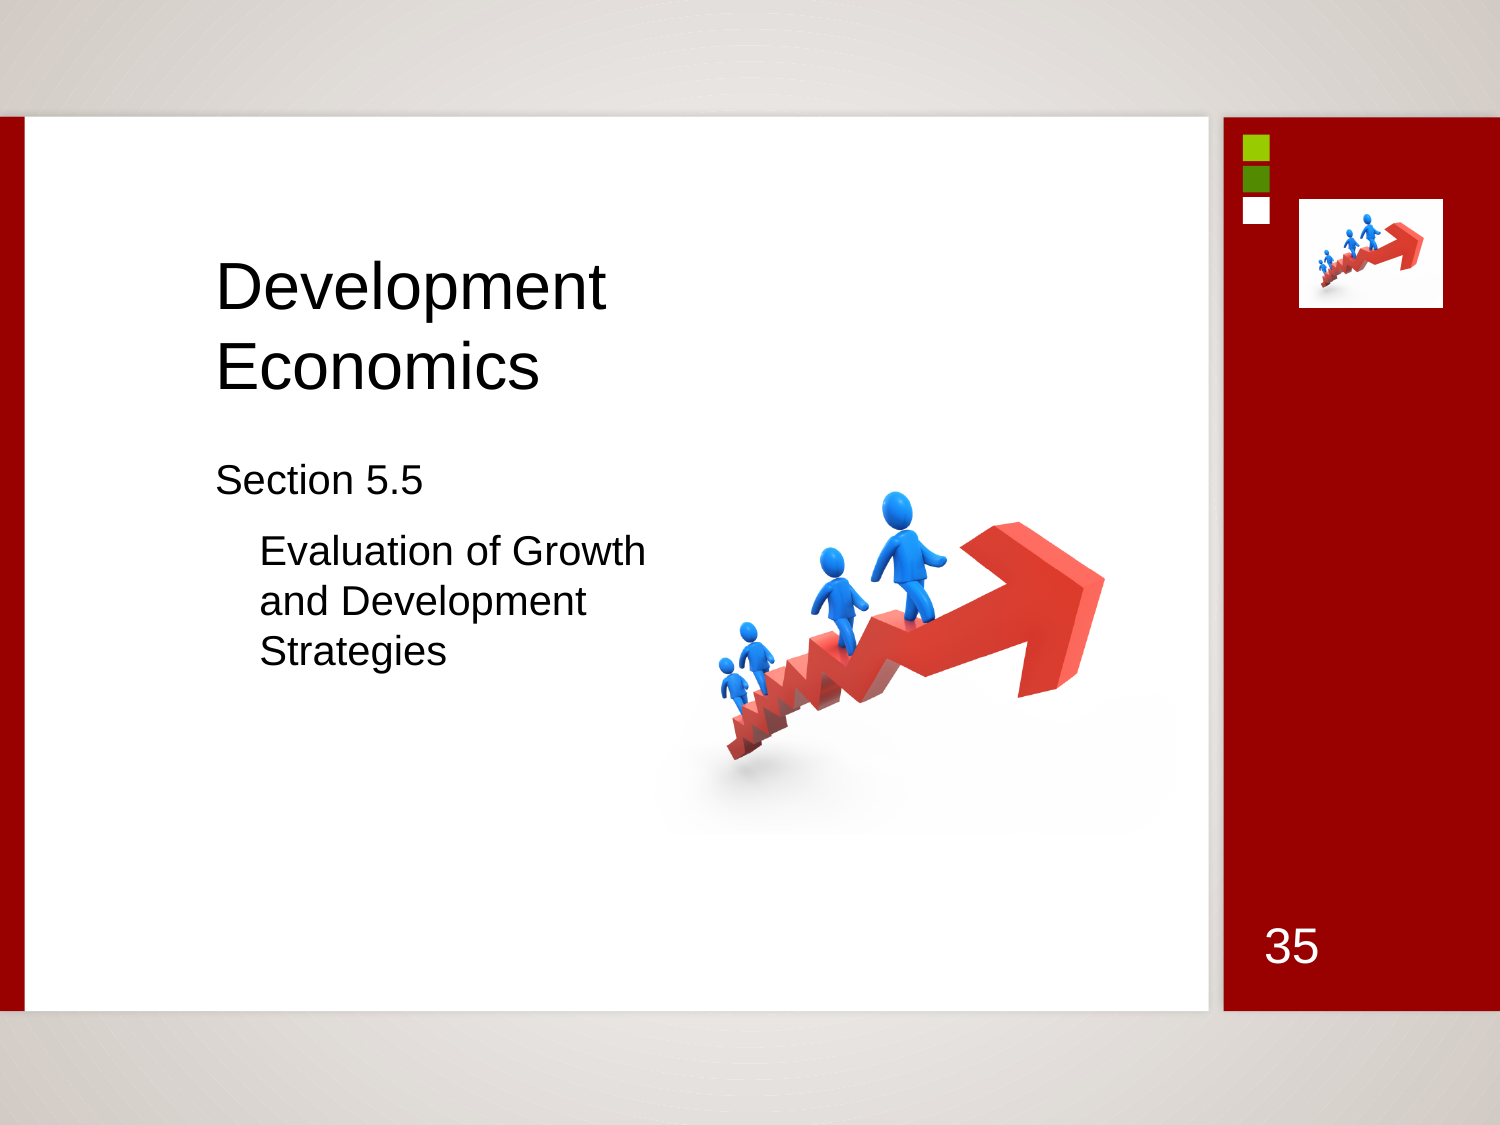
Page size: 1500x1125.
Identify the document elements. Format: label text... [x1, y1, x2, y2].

title Development Economics [200, 166, 685, 411]
list Section 5.5 Evaluation of Growth and Development Strategies [200, 445, 685, 1028]
slide_number 35 [1249, 893, 1441, 994]
picture [646, 436, 1176, 834]
picture [1299, 199, 1444, 308]
